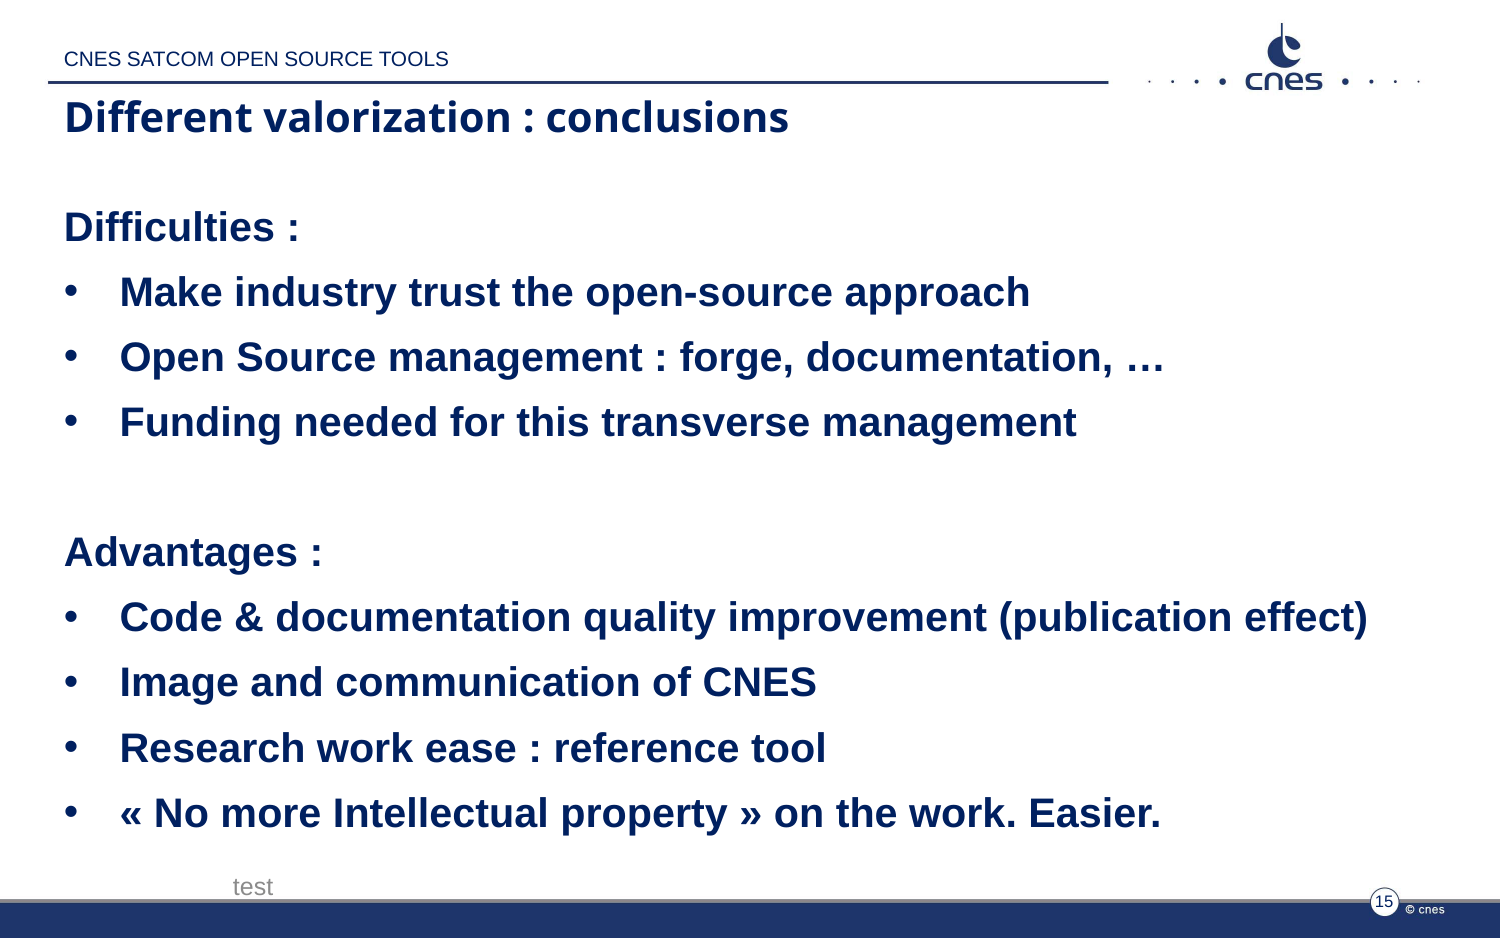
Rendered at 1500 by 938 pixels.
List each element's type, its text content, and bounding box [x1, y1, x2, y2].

list Difficulties : Make industry trust the open-source approach Open Source management : forge, documentation, … Funding needed for this transverse management Advantages : Code & documentation quality improvement (publication effect) Image and communication of CNES Research work ease : reference tool « No more Intellectual property » on the work. Easier. [48, 197, 1409, 850]
slide_number 15 [1071, 876, 1409, 926]
picture [0, 0, 1500, 938]
subtitle CNES SATCOM OPEN SOURCE TOOLS [48, 41, 1225, 85]
title Different valorization : conclusions [48, 89, 1341, 150]
footer test [0, 860, 507, 911]
